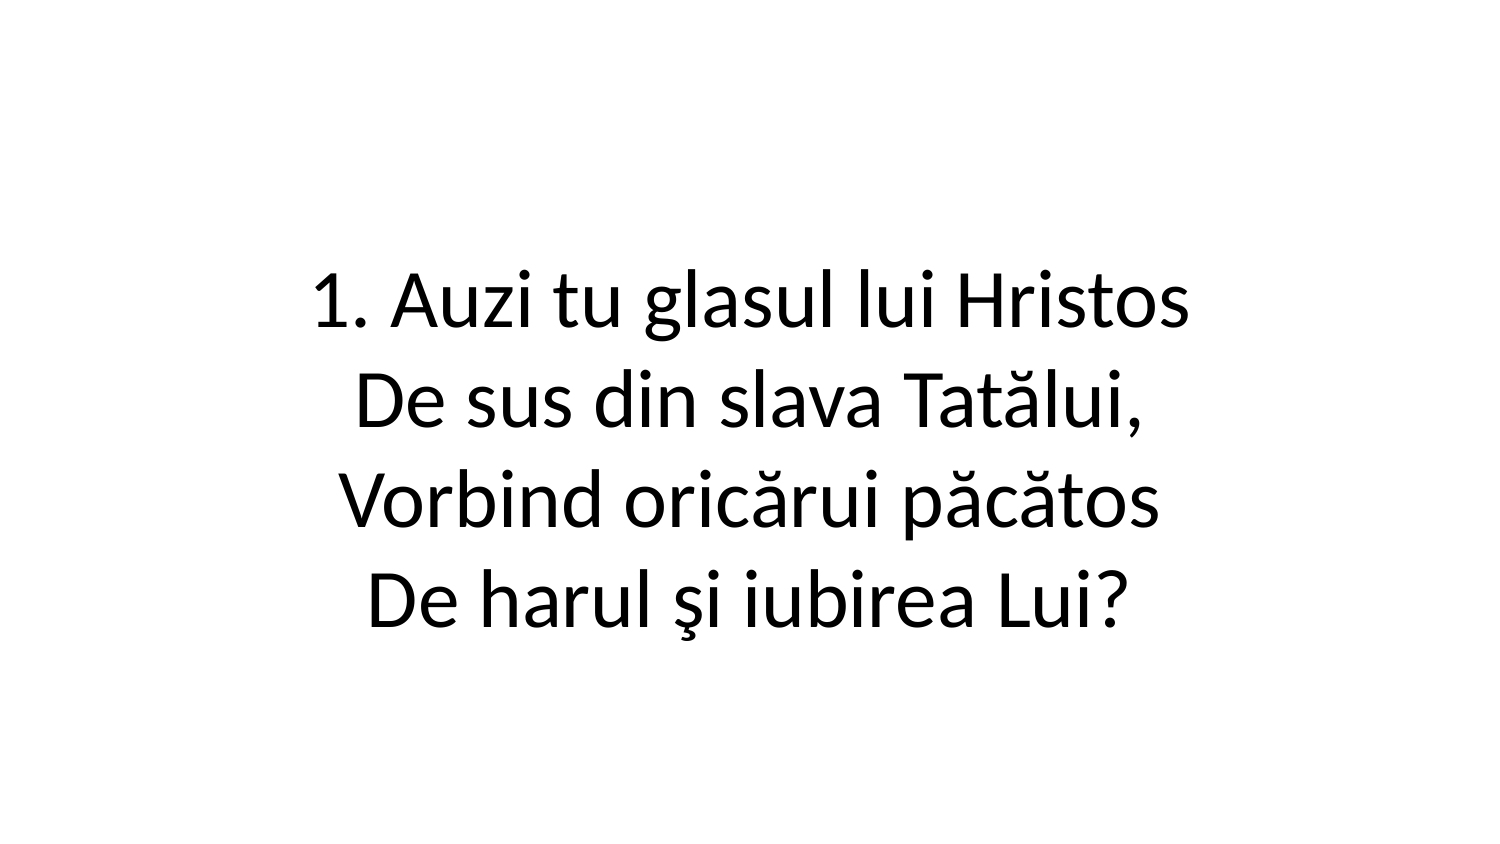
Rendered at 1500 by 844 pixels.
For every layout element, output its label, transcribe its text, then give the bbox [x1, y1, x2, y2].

text_box 1. Auzi tu glasul lui Hristos De sus din slava Tatălui, Vorbind oricărui păcătos De harul şi iubirea Lui? [293, 192, 1207, 652]
